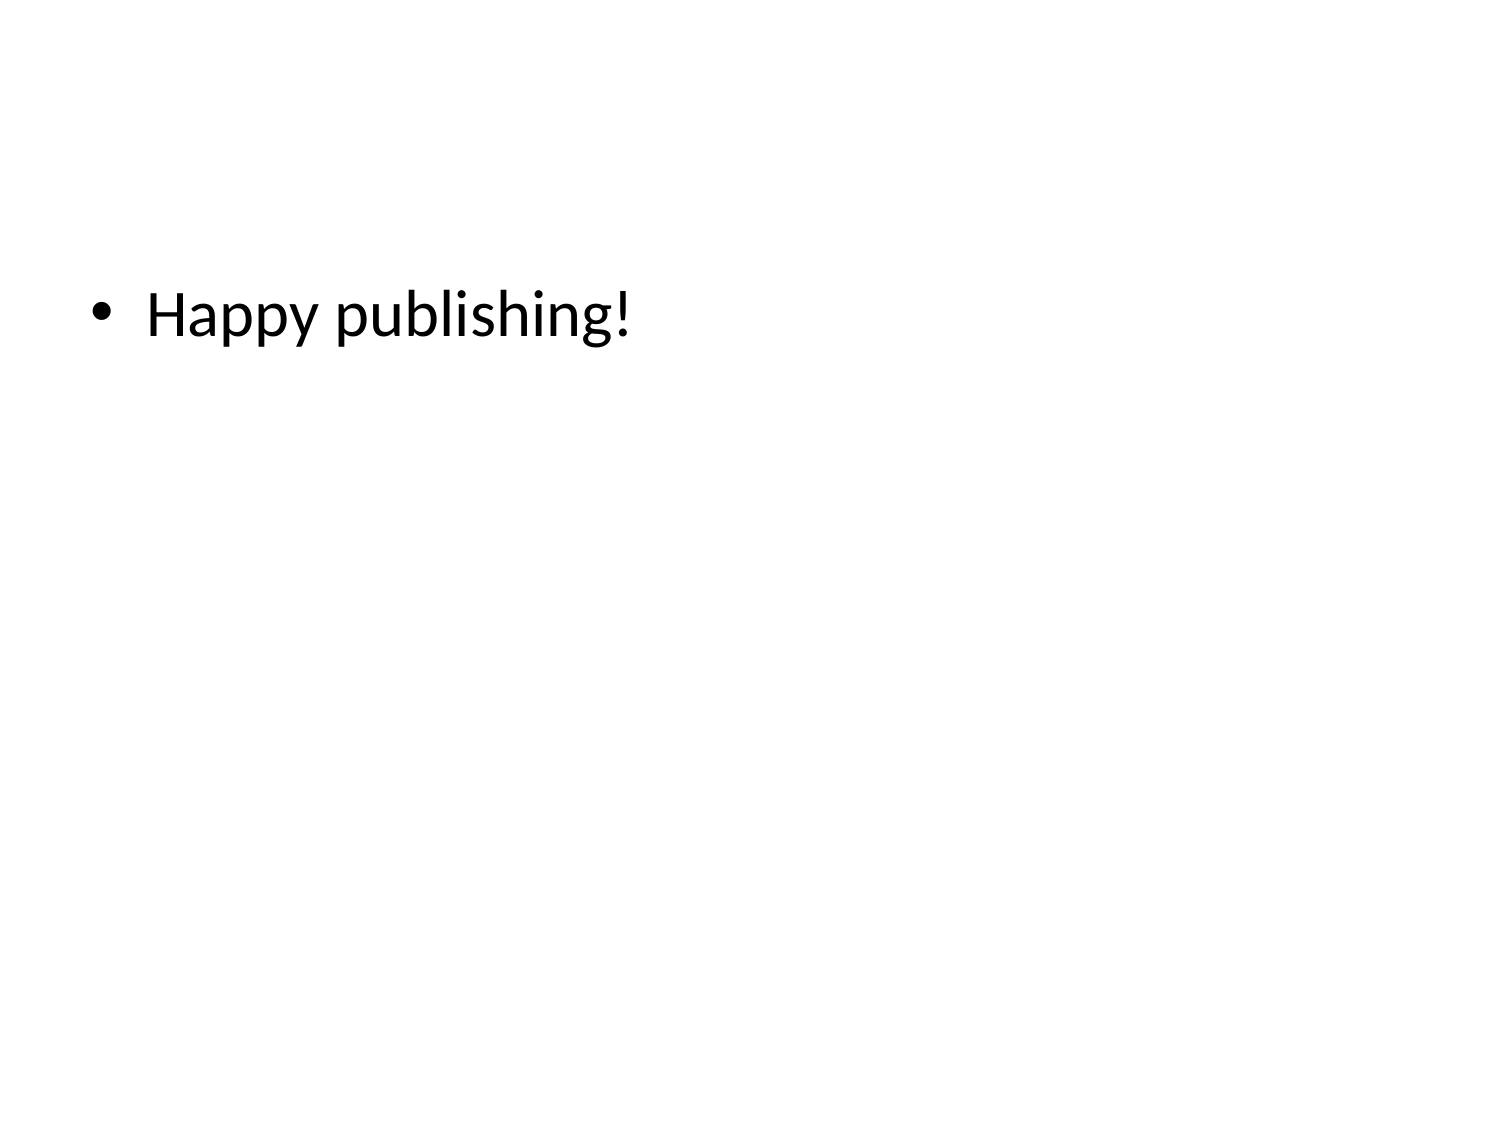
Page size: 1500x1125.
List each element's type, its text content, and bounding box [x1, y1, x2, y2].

list Happy publishing! [75, 262, 1425, 1005]
